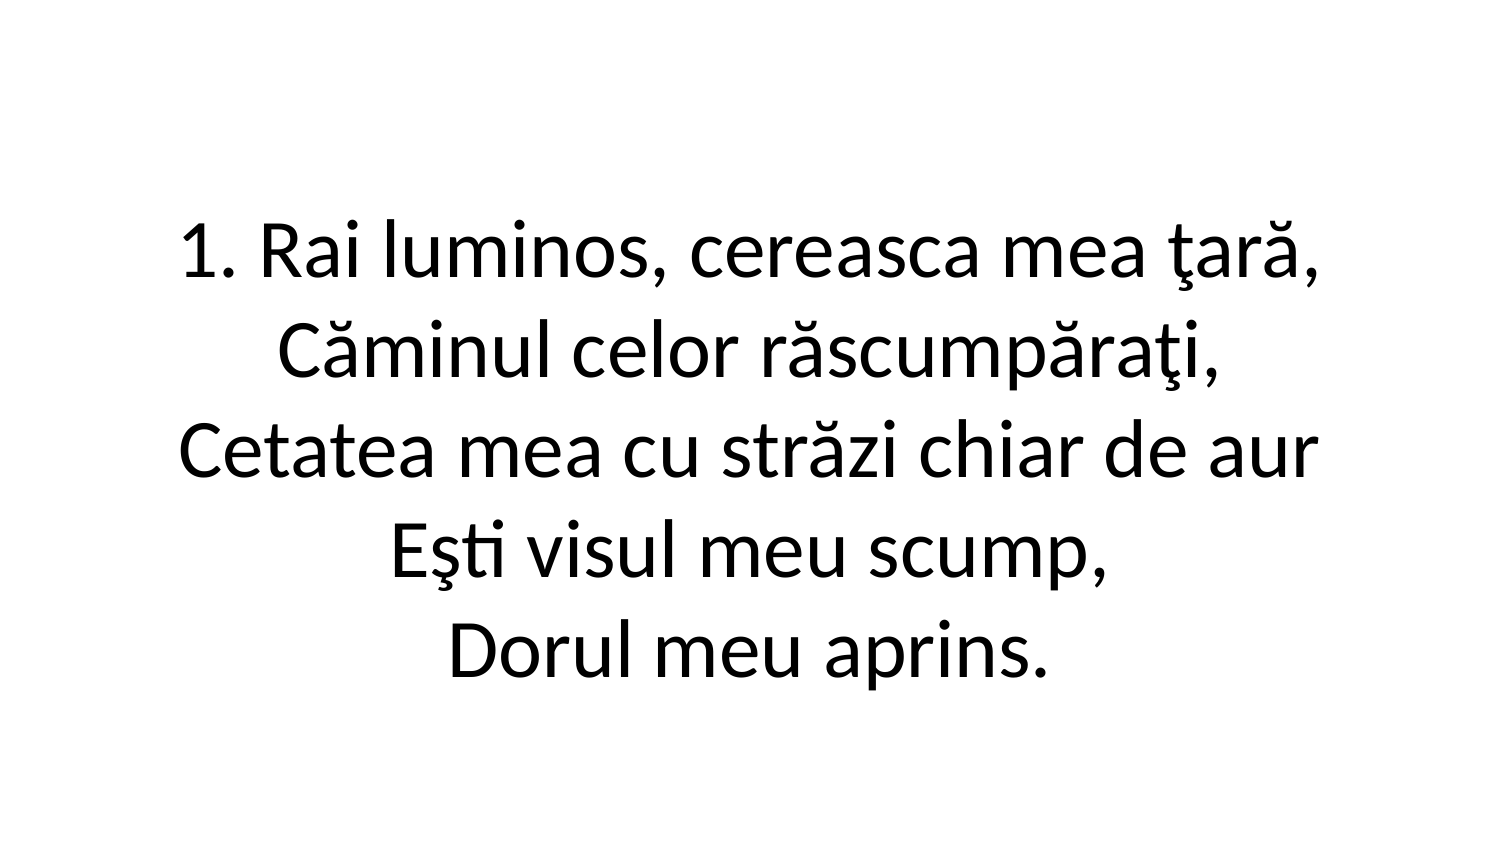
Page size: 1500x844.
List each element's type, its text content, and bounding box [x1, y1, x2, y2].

text_box 1. Rai luminos, cereasca mea ţară, Căminul celor răscumpăraţi, Cetatea mea cu străzi chiar de aur Eşti visul meu scump, Dorul meu aprins. [161, 142, 1339, 702]
